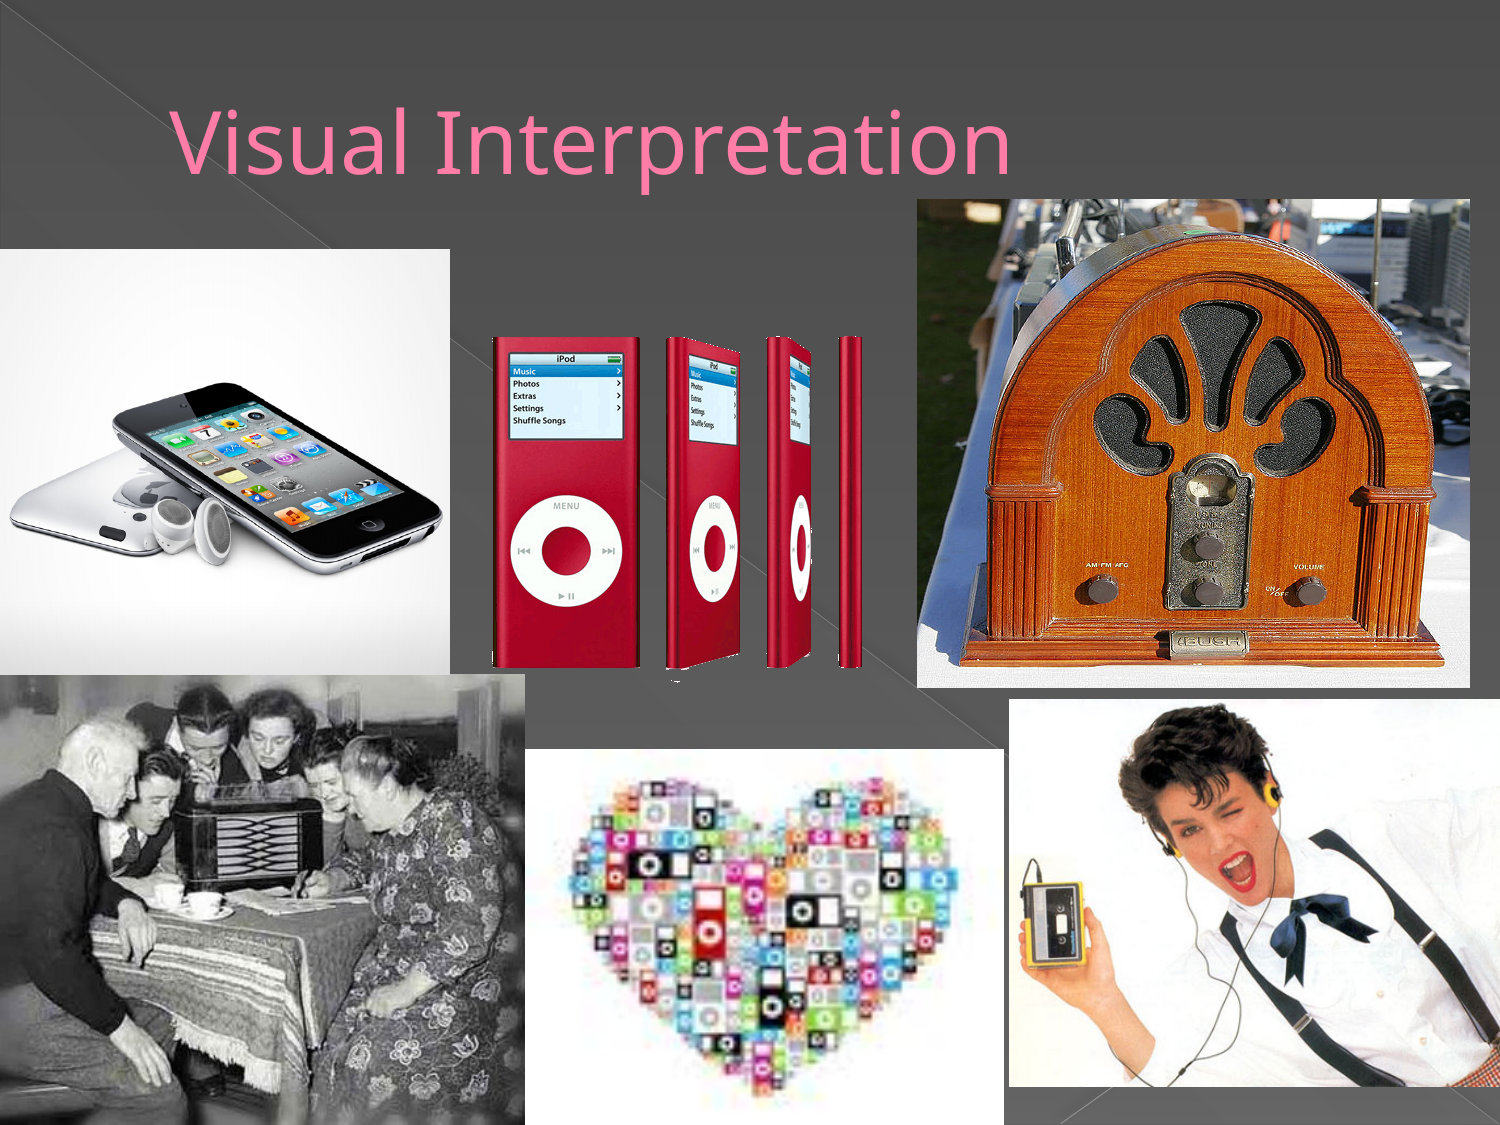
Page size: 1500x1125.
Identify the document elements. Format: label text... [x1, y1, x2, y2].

picture [1009, 699, 1500, 1088]
picture [0, 199, 1471, 1125]
title Visual Interpretation [75, 24, 1425, 255]
